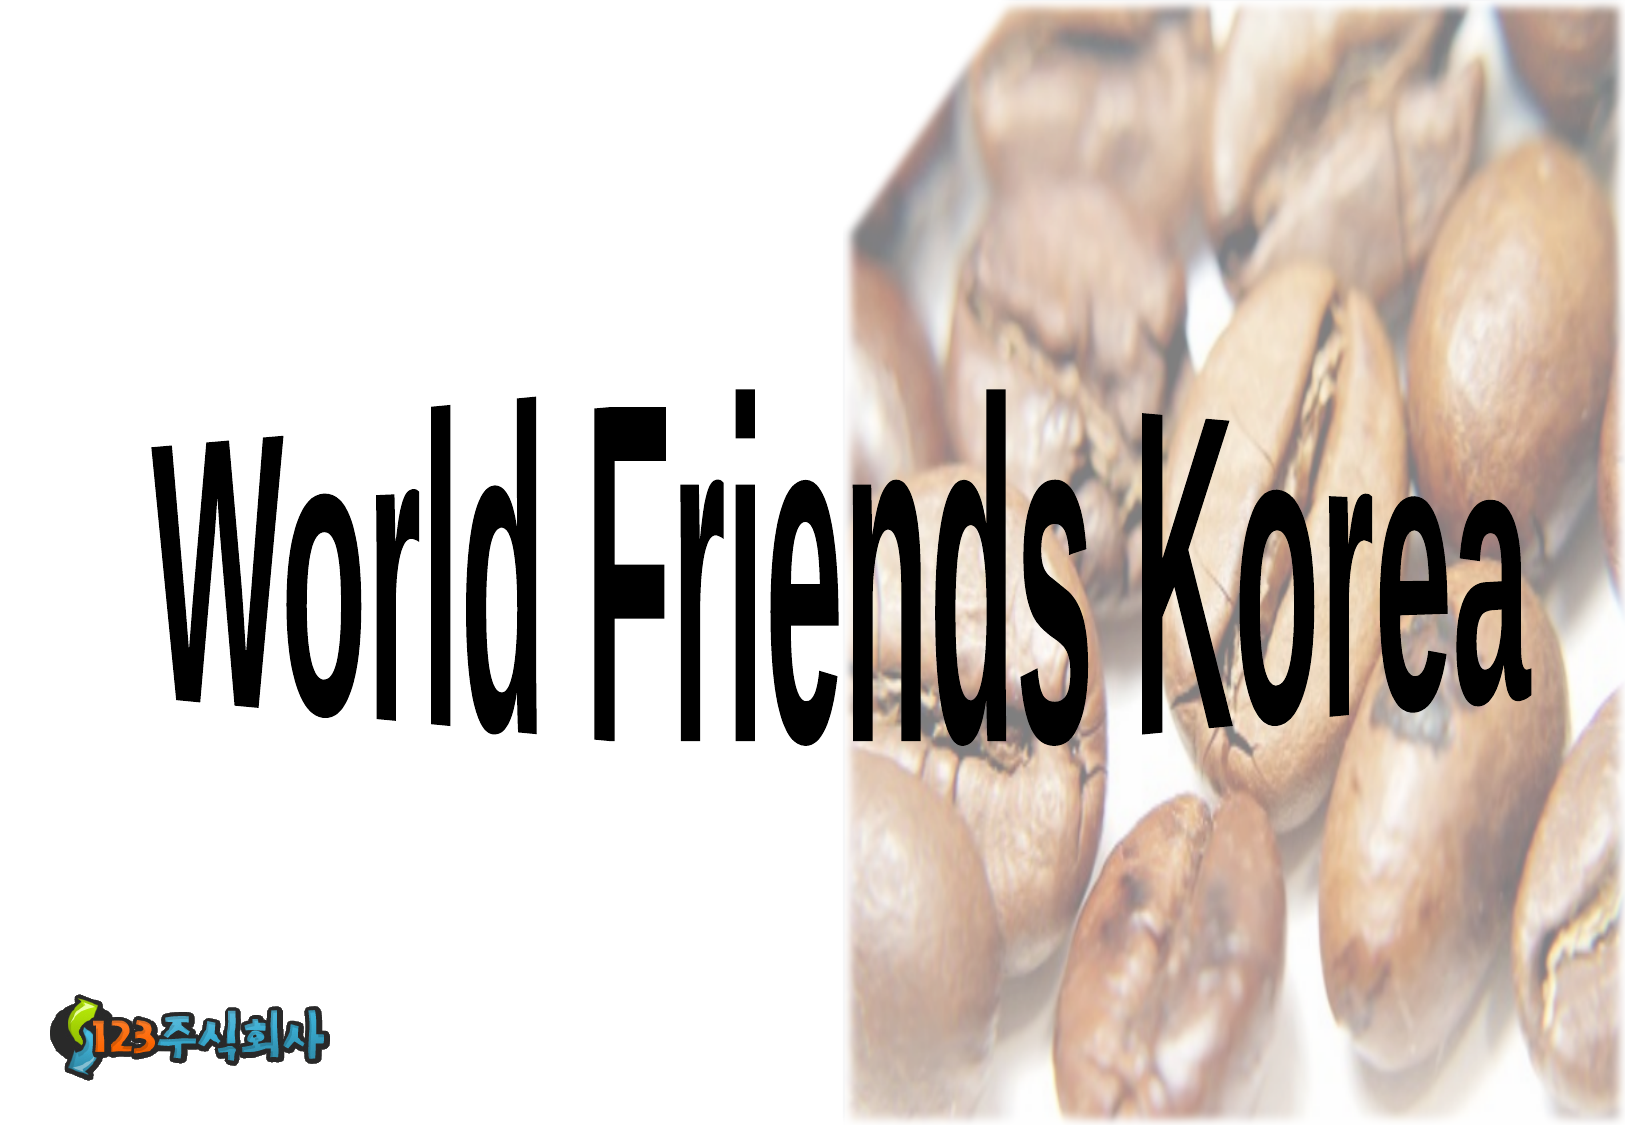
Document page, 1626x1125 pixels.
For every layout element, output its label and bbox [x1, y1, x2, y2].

picture [36, 979, 342, 1093]
text_box [859, 15, 1611, 1111]
